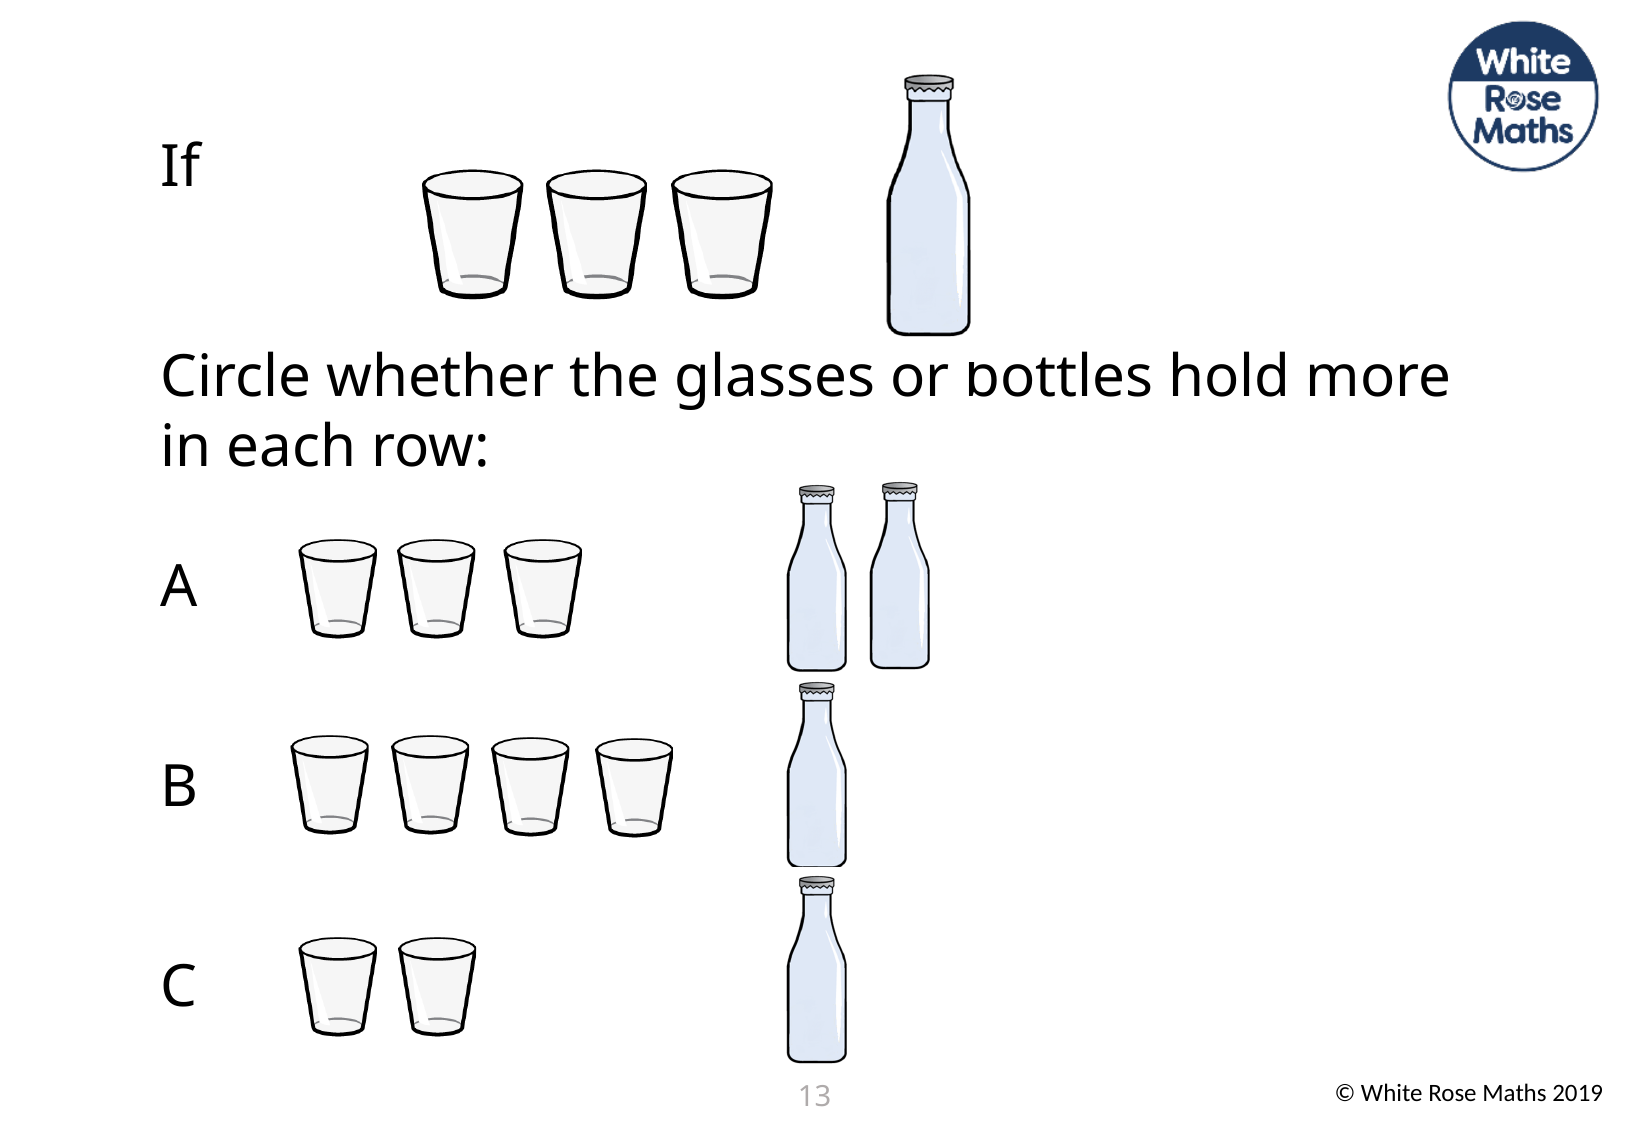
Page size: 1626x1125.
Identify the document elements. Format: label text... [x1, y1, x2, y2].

picture [415, 166, 524, 306]
picture [878, 62, 995, 362]
picture [386, 732, 470, 840]
picture [285, 732, 369, 840]
picture [539, 166, 647, 306]
picture [294, 536, 377, 644]
picture [294, 935, 377, 1042]
picture [780, 473, 947, 1082]
picture [393, 935, 477, 1042]
slide_number 13 [776, 1069, 854, 1125]
picture [486, 734, 570, 842]
picture [498, 536, 582, 644]
picture [392, 536, 476, 644]
picture [1444, 17, 1602, 175]
picture [590, 735, 674, 843]
picture [664, 166, 773, 306]
